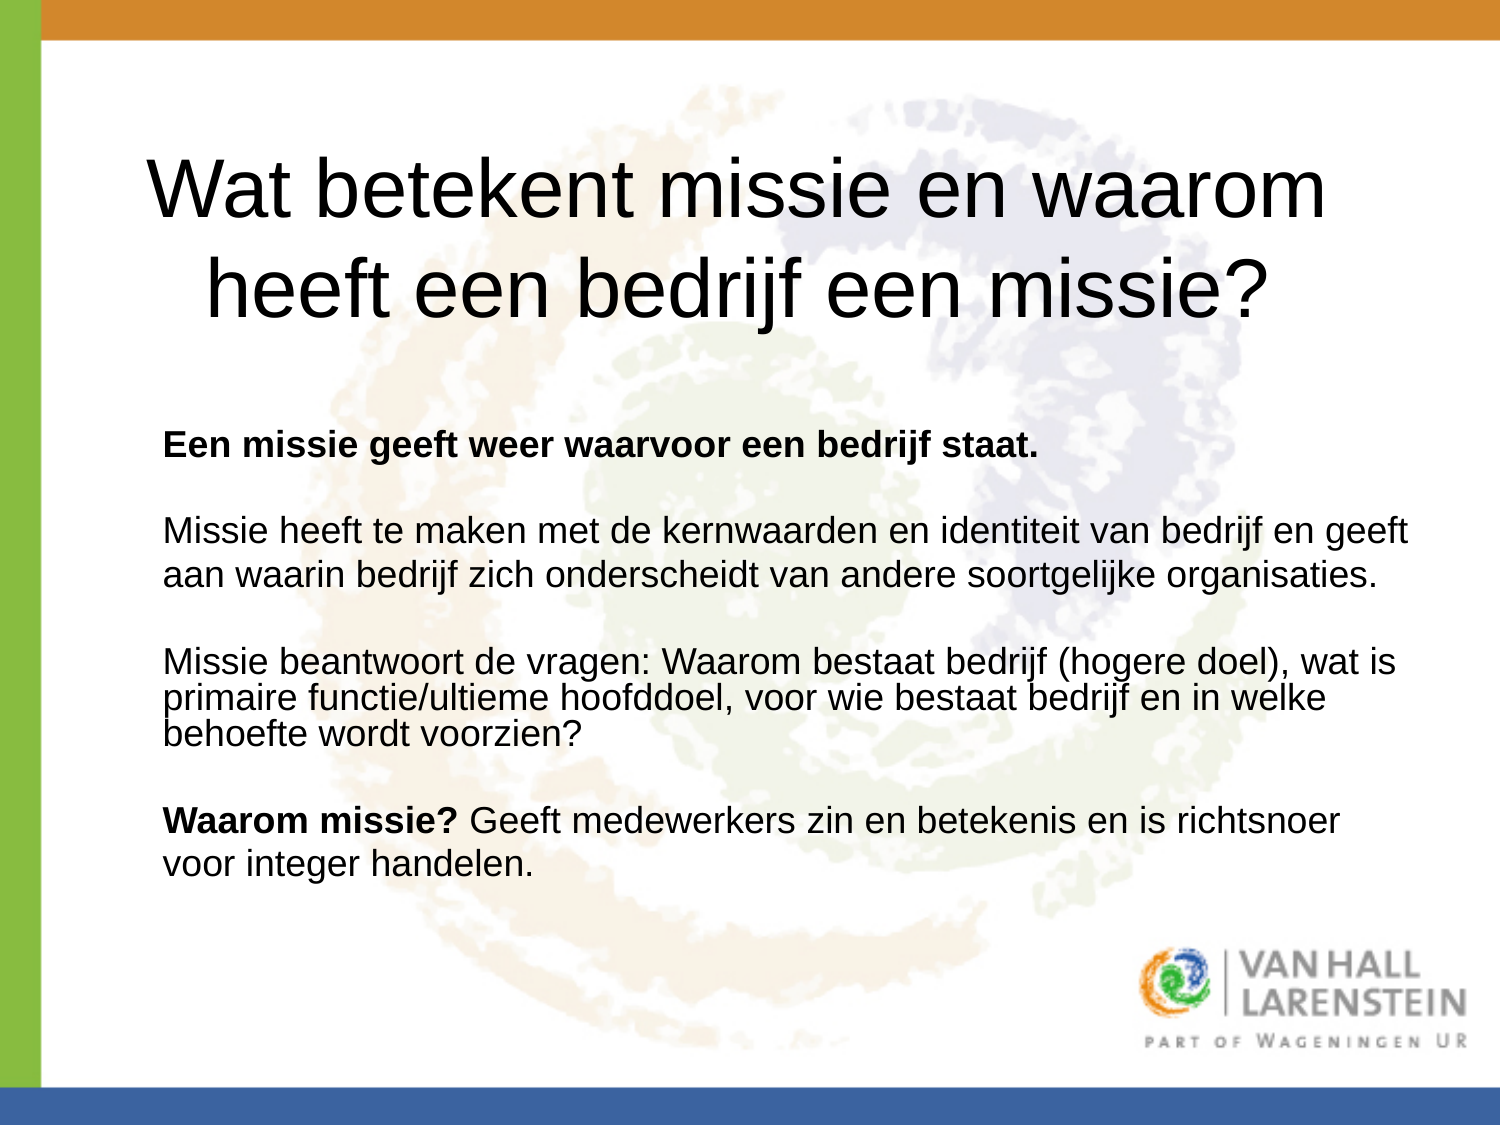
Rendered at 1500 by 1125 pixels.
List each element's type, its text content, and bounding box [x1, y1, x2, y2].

subtitle Een missie geeft weer waarvoor een bedrijf staat. Missie heeft te maken met de kernwaarden en identiteit van bedrijf en geeft aan waarin bedrijf zich onderscheidt van andere soortgelijke organisaties. Missie beantwoort de vragen: Waarom bestaat bedrijf (hogere doel), wat is primaire functie/ultieme hoofddoel, voor wie bestaat bedrijf en in welke behoefte wordt voorzien? Waarom missie? Geeft medewerkers zin en betekenis en is richtsnoer voor integer handelen. [147, 420, 1459, 905]
picture [0, 0, 1500, 1125]
title Wat betekent missie en waarom heeft een bedrijf een missie? [100, 113, 1376, 355]
